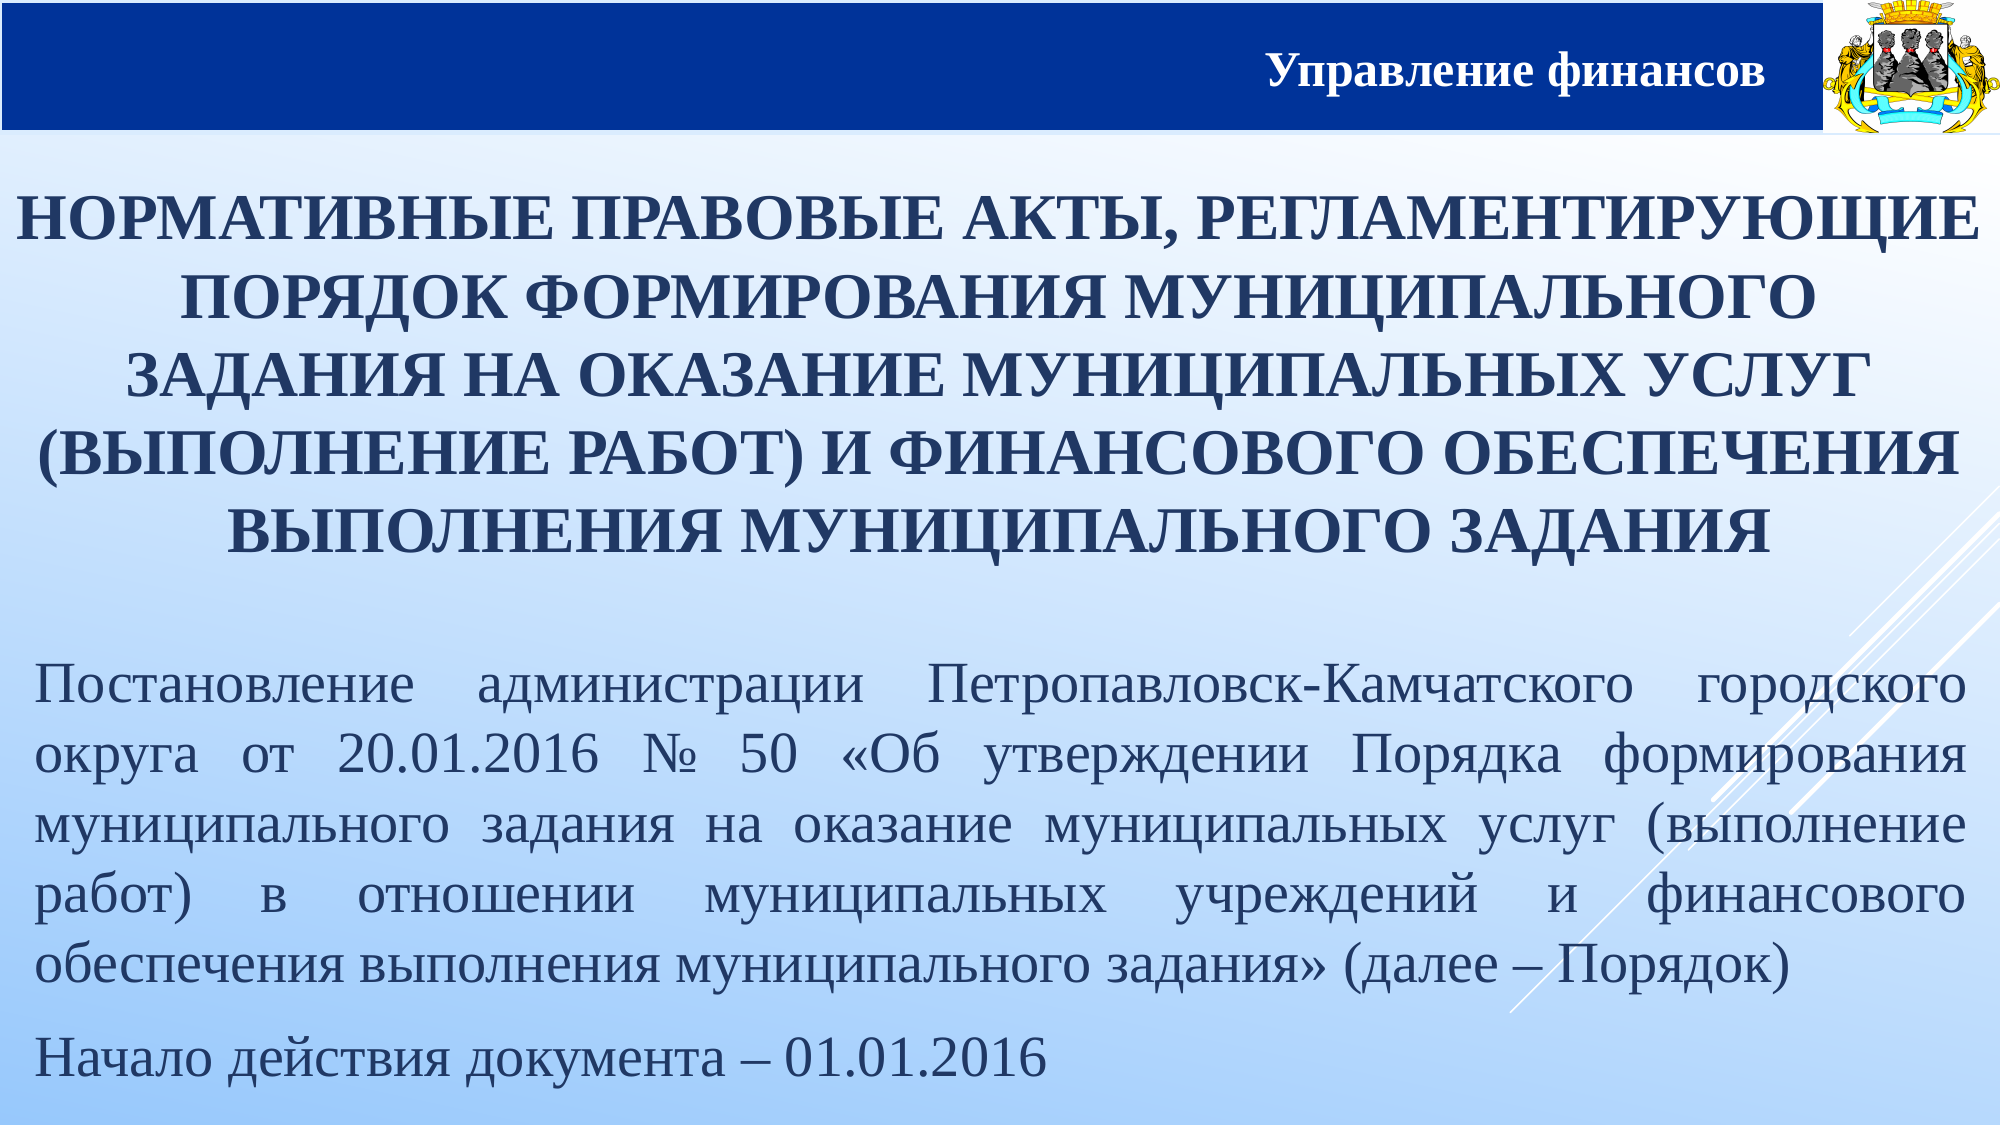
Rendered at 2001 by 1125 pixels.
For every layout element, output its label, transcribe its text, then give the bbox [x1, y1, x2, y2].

list Постановление администрации Петропавловск-Камчатского городского округа от 20.01.2016 № 50 «Об утверждении Порядка формирования муниципального задания на оказание муниципальных услуг (выполнение работ) в отношении муниципальных учреждений и финансового обеспечения выполнения муниципального задания» (далее – Порядок) Начало действия документа – 01.01.2016 [19, 637, 1984, 1125]
title Нормативные правовые акты, регламентирующие порядок формирования муниципального задания на оказание муниципальных услуг (выполнение работ) и финансового обеспечения выполнения муниципального задания [0, 134, 2000, 608]
text_box Управление финансов [0, 0, 1823, 134]
picture [1823, 0, 2000, 134]
